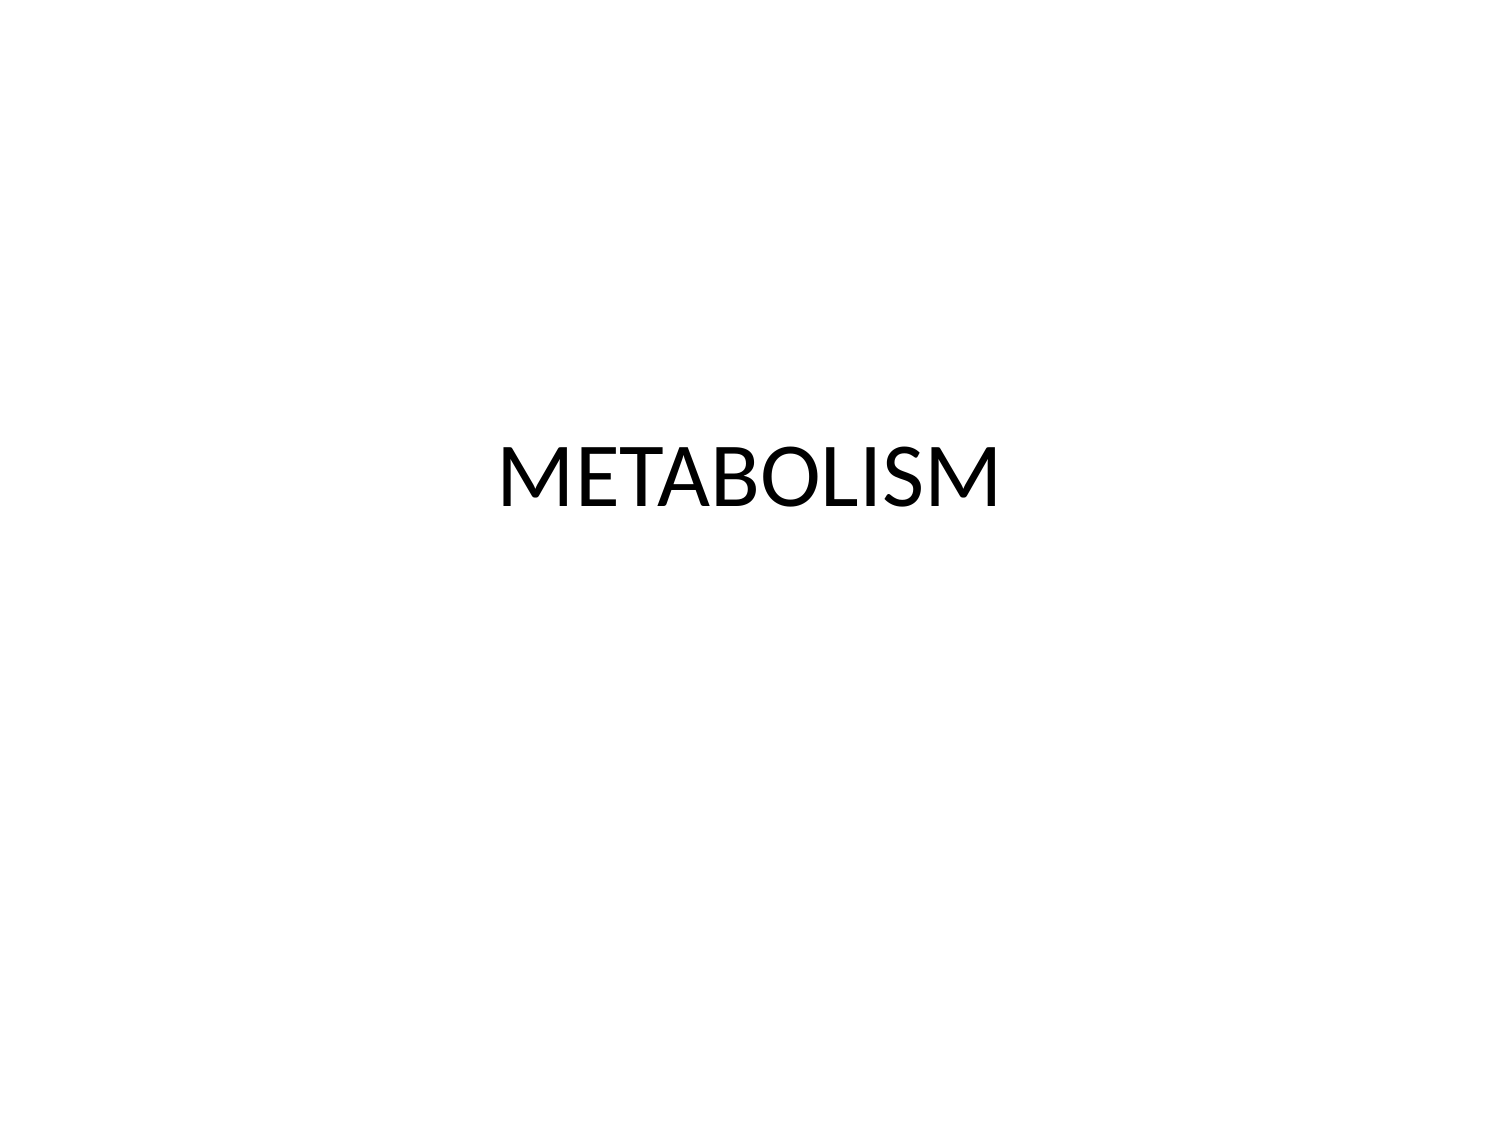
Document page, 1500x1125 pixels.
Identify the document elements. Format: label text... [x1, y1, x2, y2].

title METABOLISM [112, 349, 1388, 591]
